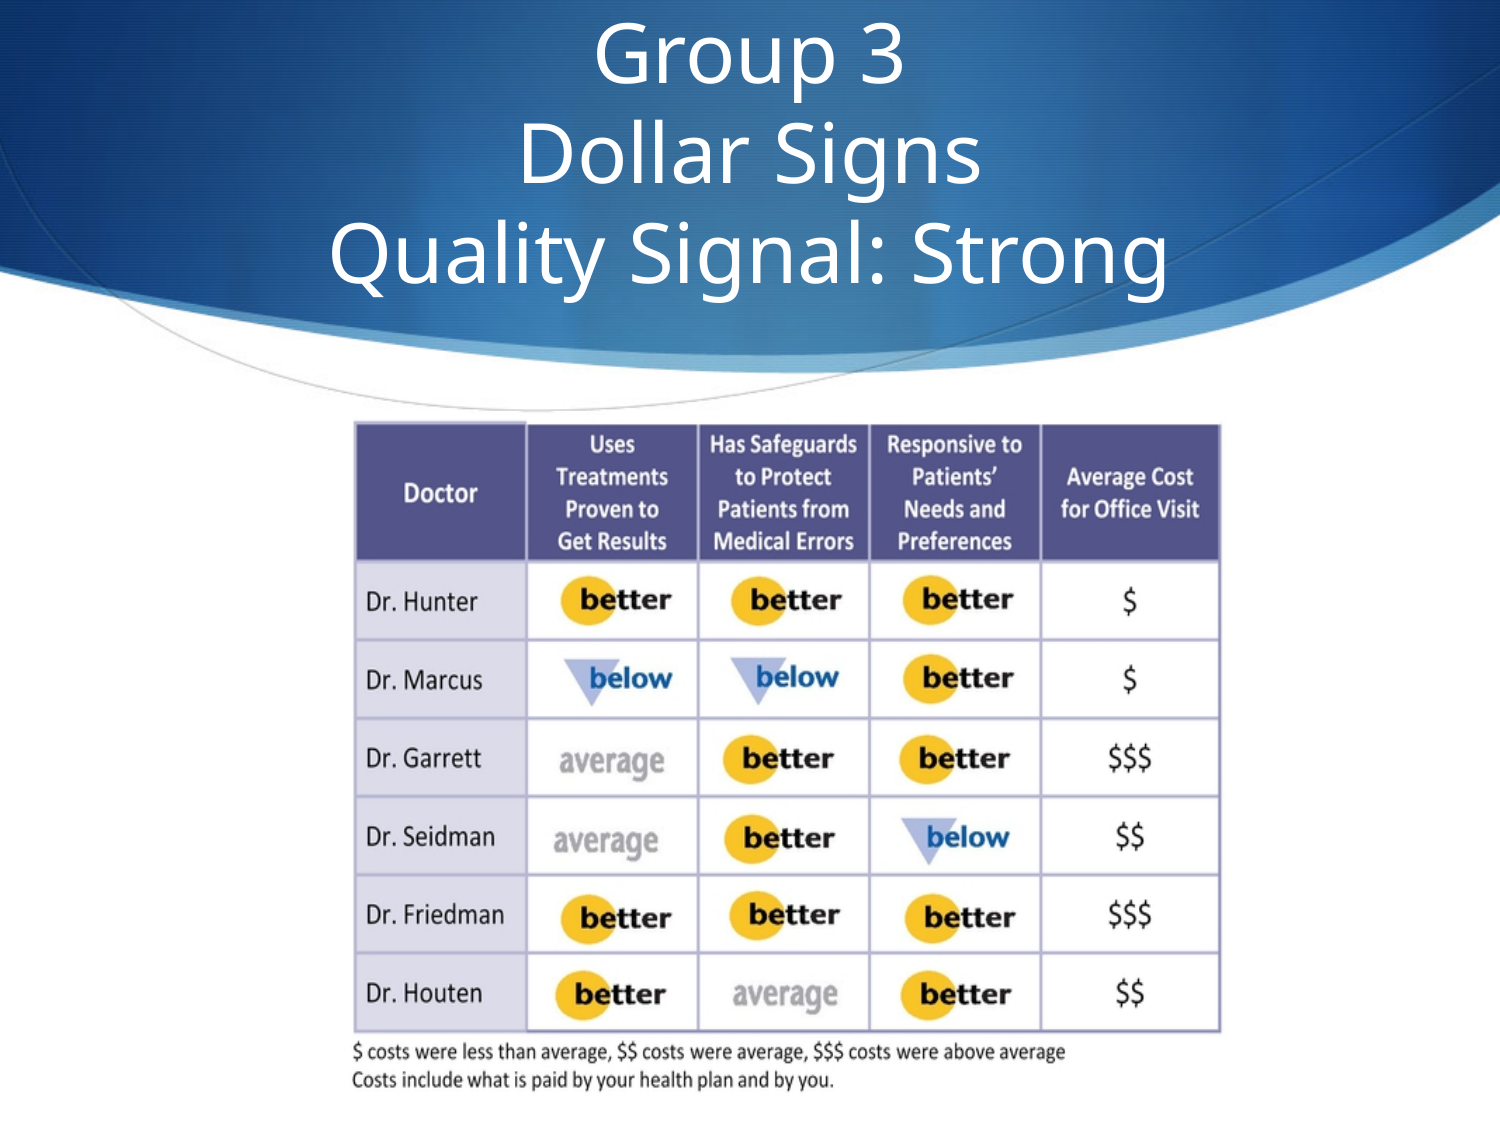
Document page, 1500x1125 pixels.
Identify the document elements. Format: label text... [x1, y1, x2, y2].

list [74, 414, 1460, 1097]
title Group 3 Dollar Signs Quality Signal: Strong [75, 56, 1425, 245]
picture [0, 0, 1500, 1125]
